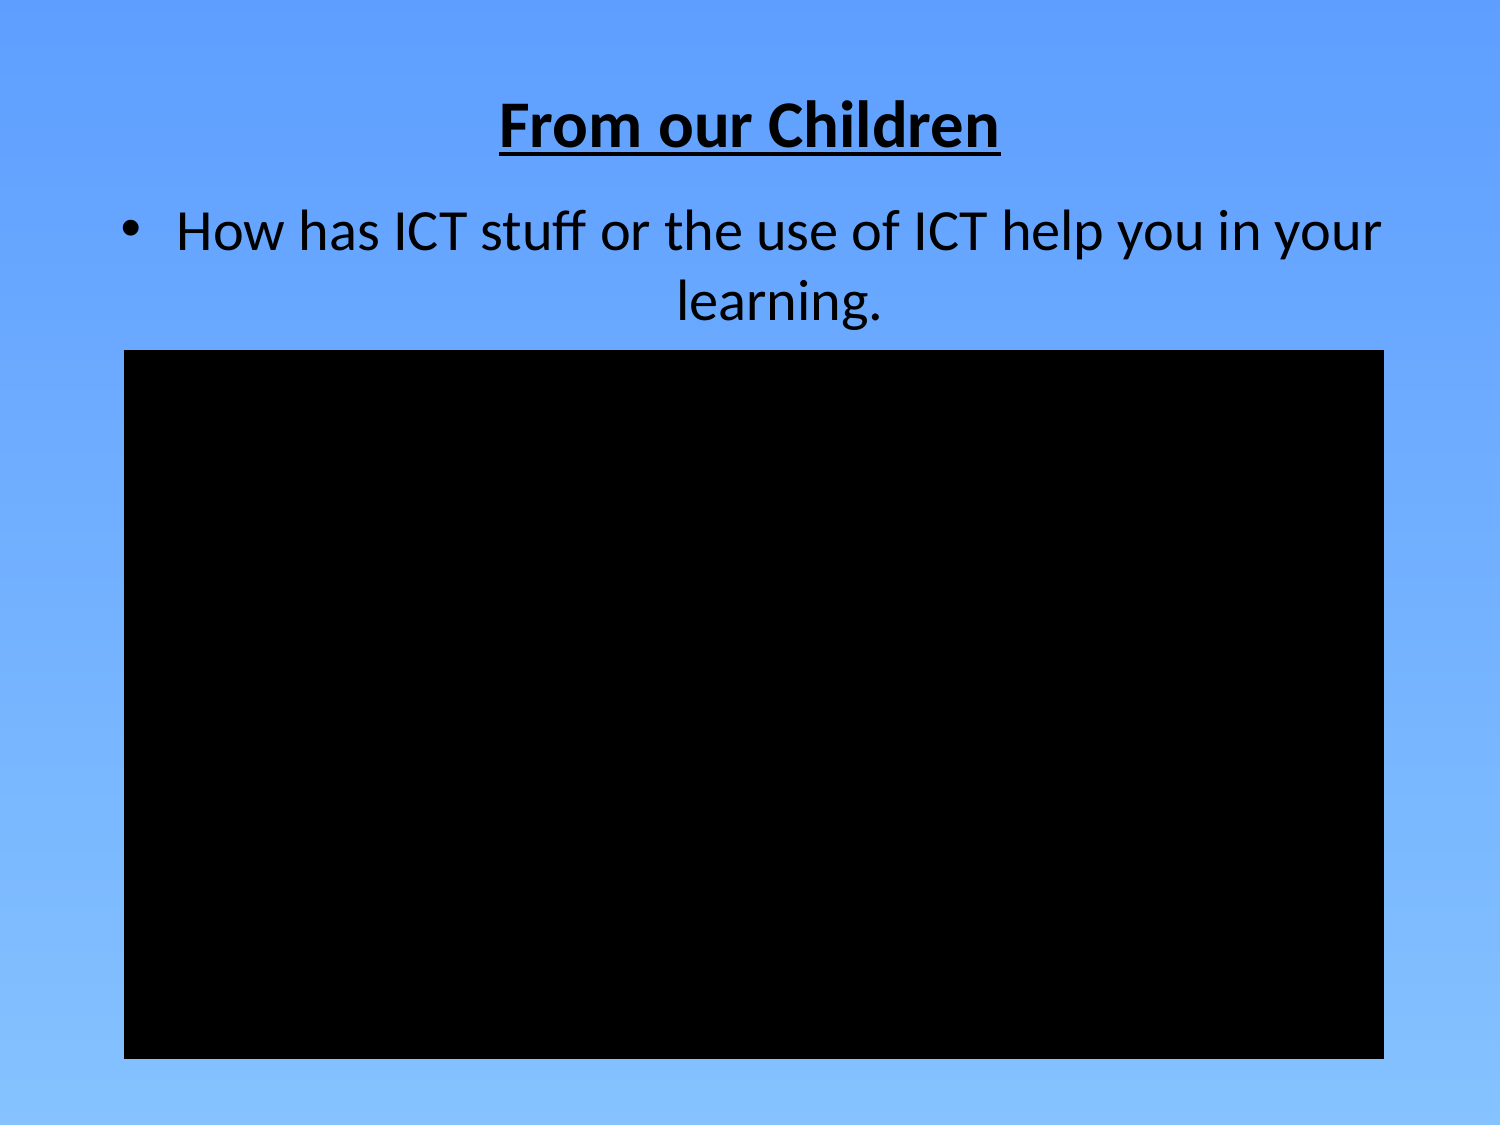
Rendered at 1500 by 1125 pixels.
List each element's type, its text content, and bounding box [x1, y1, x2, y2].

title From our Children [75, 45, 1425, 197]
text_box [123, 349, 1385, 1060]
list How has ICT stuff or the use of ICT help you in your learning. [76, 184, 1427, 858]
